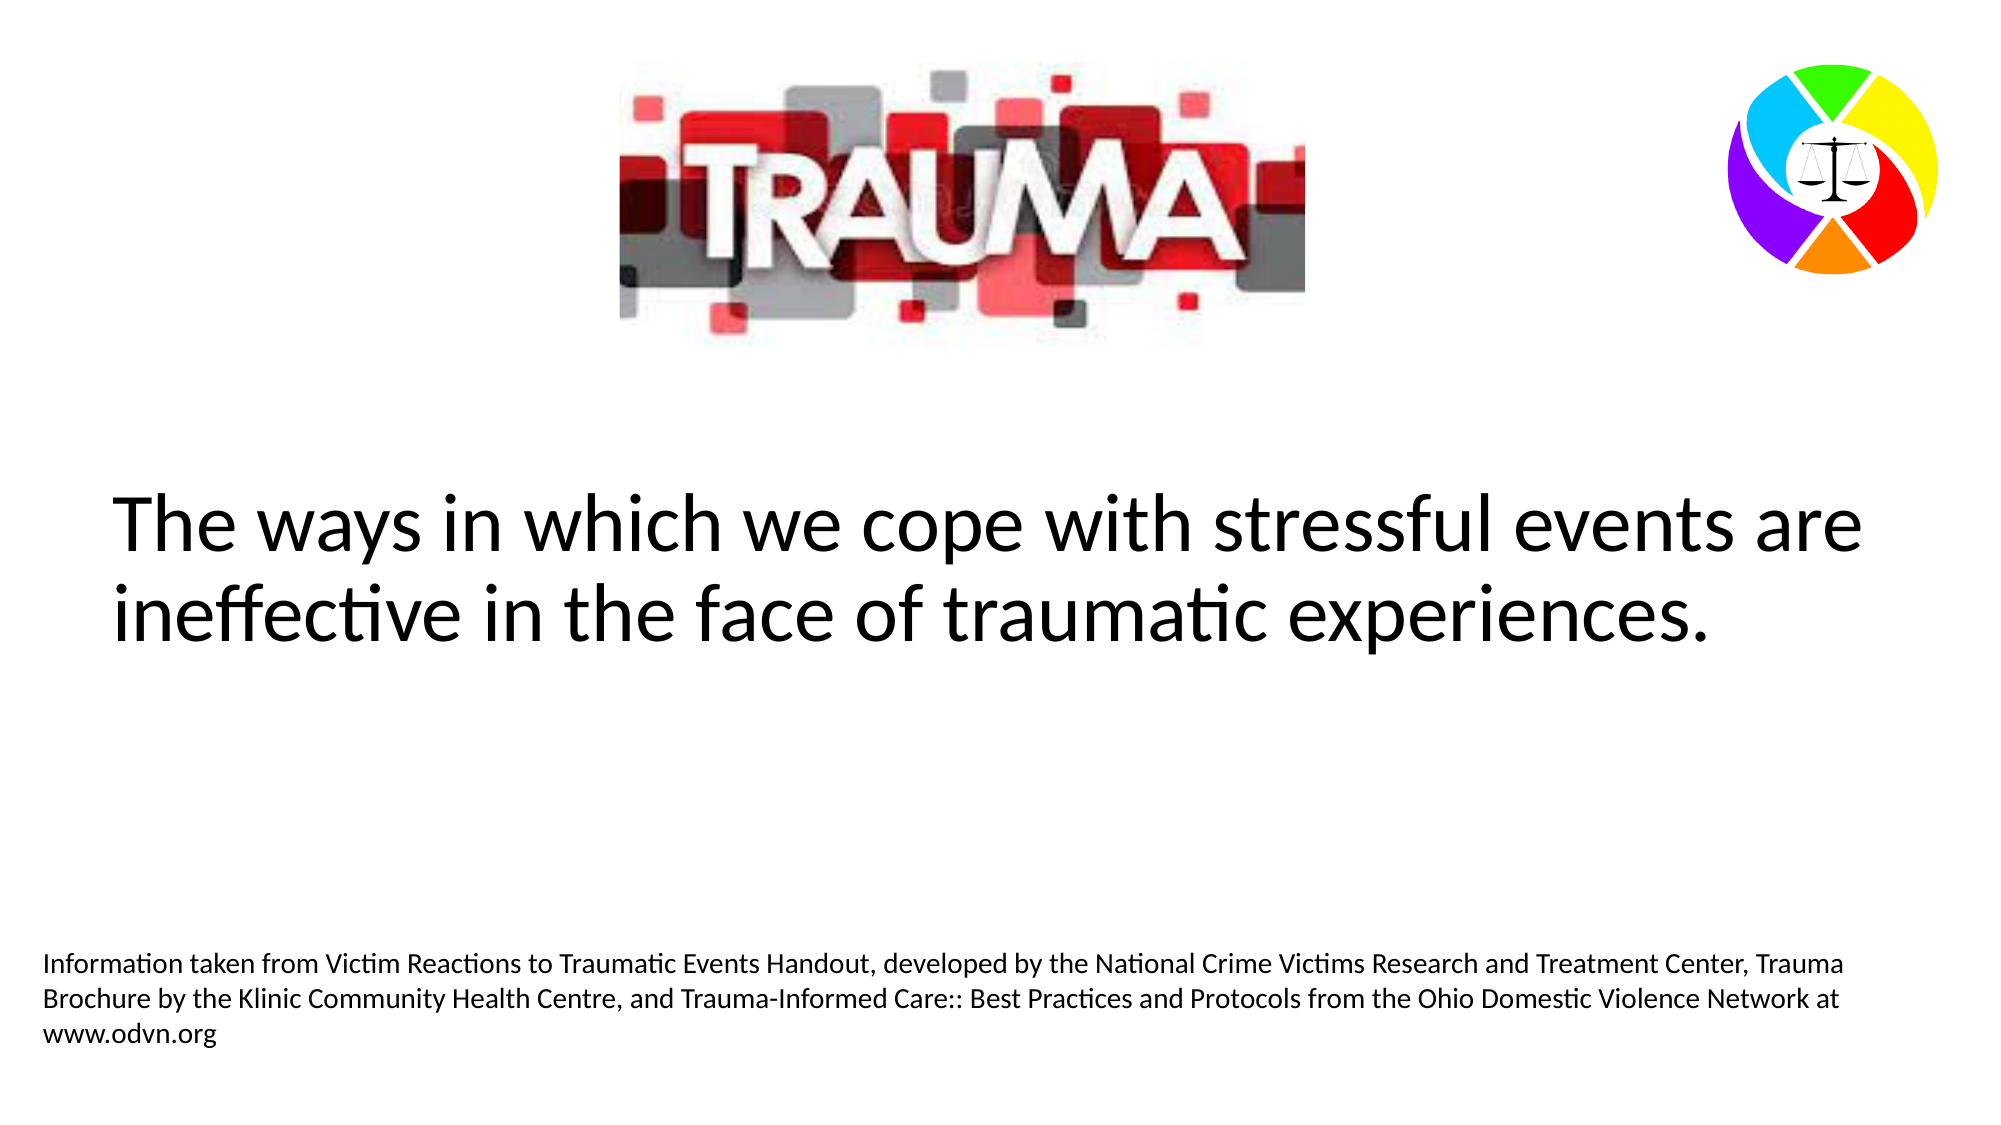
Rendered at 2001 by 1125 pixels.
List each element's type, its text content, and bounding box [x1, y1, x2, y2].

text_box Information taken from Victim Reactions to Traumatic Events Handout, developed by the National Crime Victims Research and Treatment Center, Trauma Brochure by the Klinic Community Health Centre, and Trauma-Informed Care:: Best Practices and Protocols from the Ohio Domestic Violence Network at www.odvn.org [28, 937, 1936, 1058]
picture [619, 23, 1306, 369]
list The ways in which we cope with stressful events are ineffective in the face of traumatic experiences. [97, 472, 1892, 937]
picture [1694, 29, 1973, 308]
